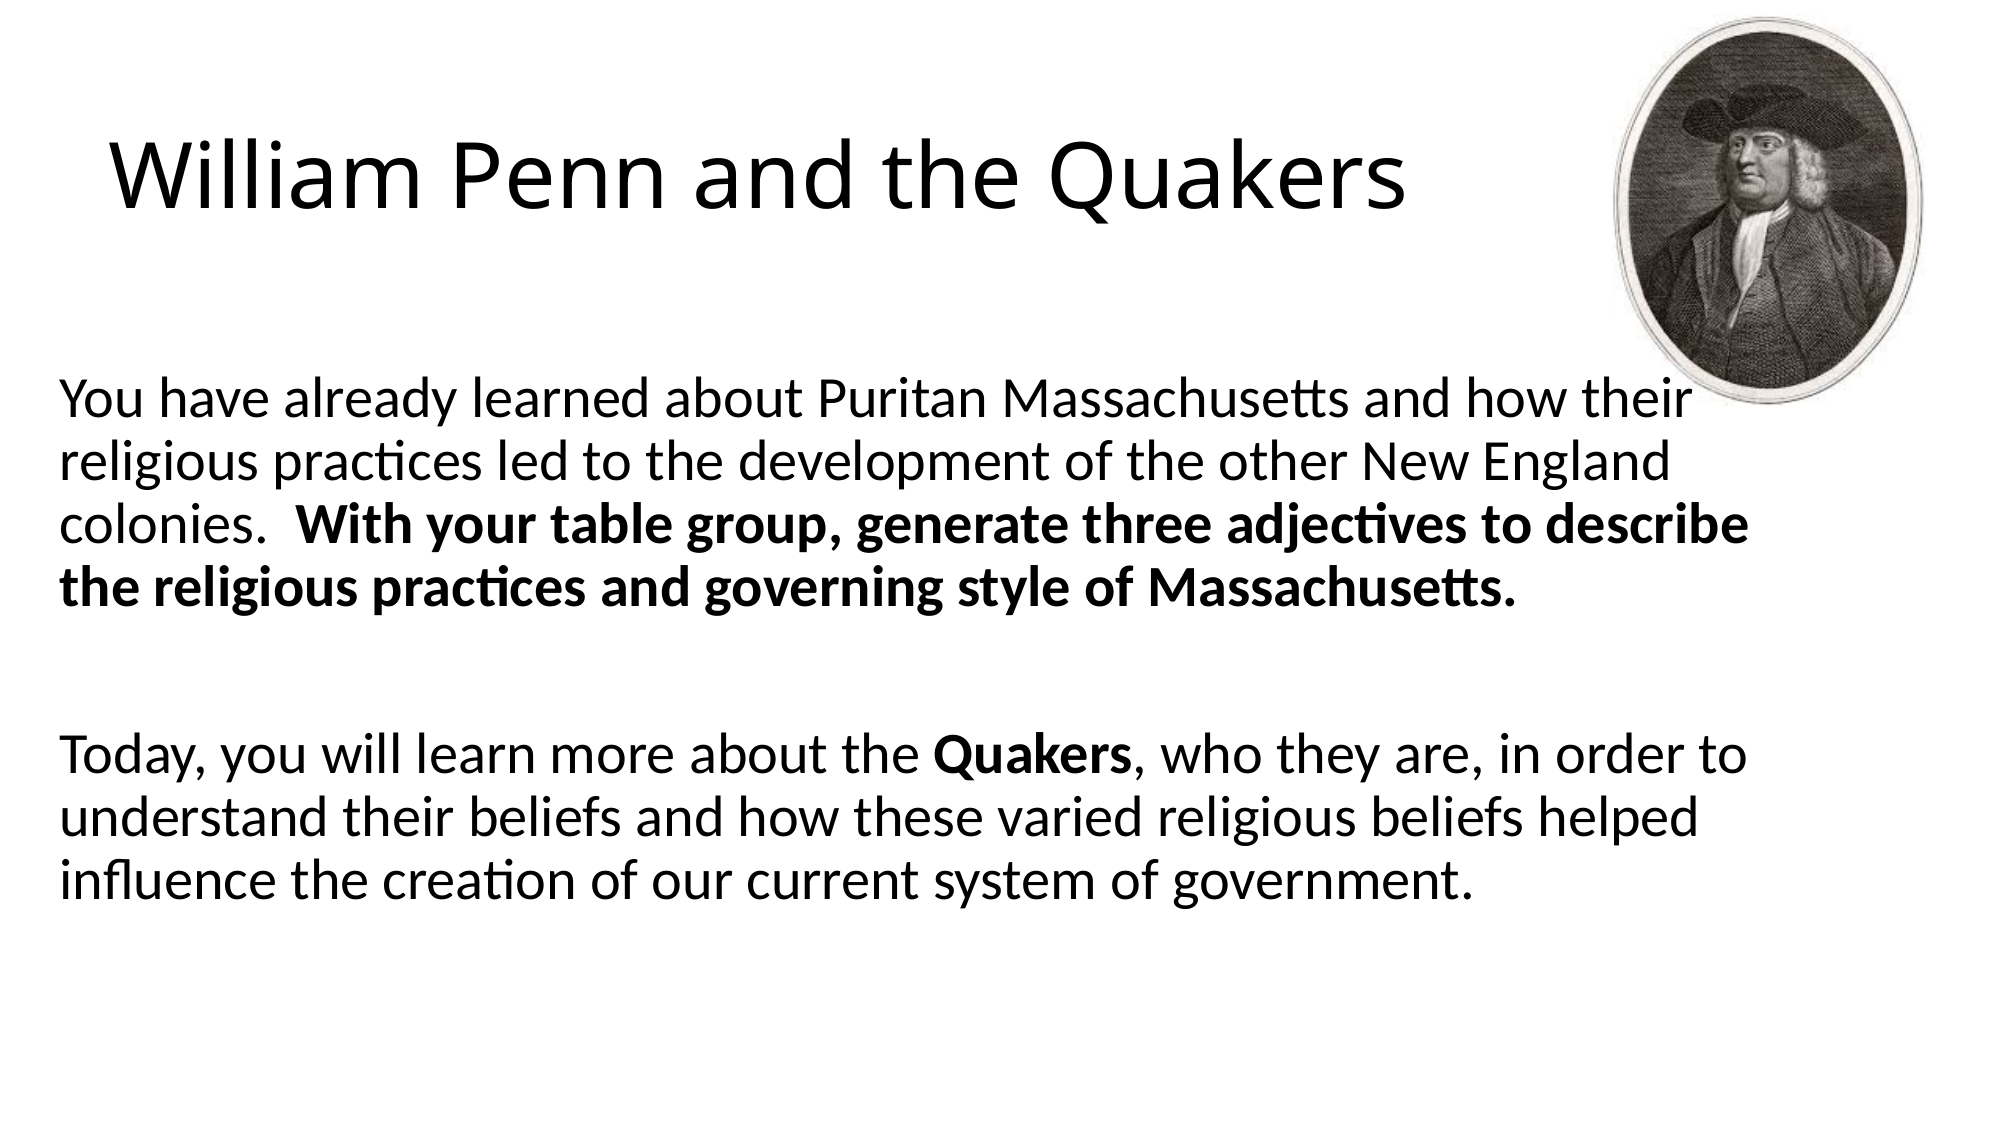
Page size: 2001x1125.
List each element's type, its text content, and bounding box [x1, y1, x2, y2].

title William Penn and the Quakers [93, 69, 1612, 288]
picture [1612, 14, 1927, 406]
list You have already learned about Puritan Massachusetts and how their religious practices led to the development of the other New England colonies. With your table group, generate three adjectives to describe the religious practices and governing style of Massachusetts. Today, you will learn more about the Quakers, who they are, in order to understand their beliefs and how these varied religious beliefs helped influence the creation of our current system of government. [44, 359, 1770, 1125]
